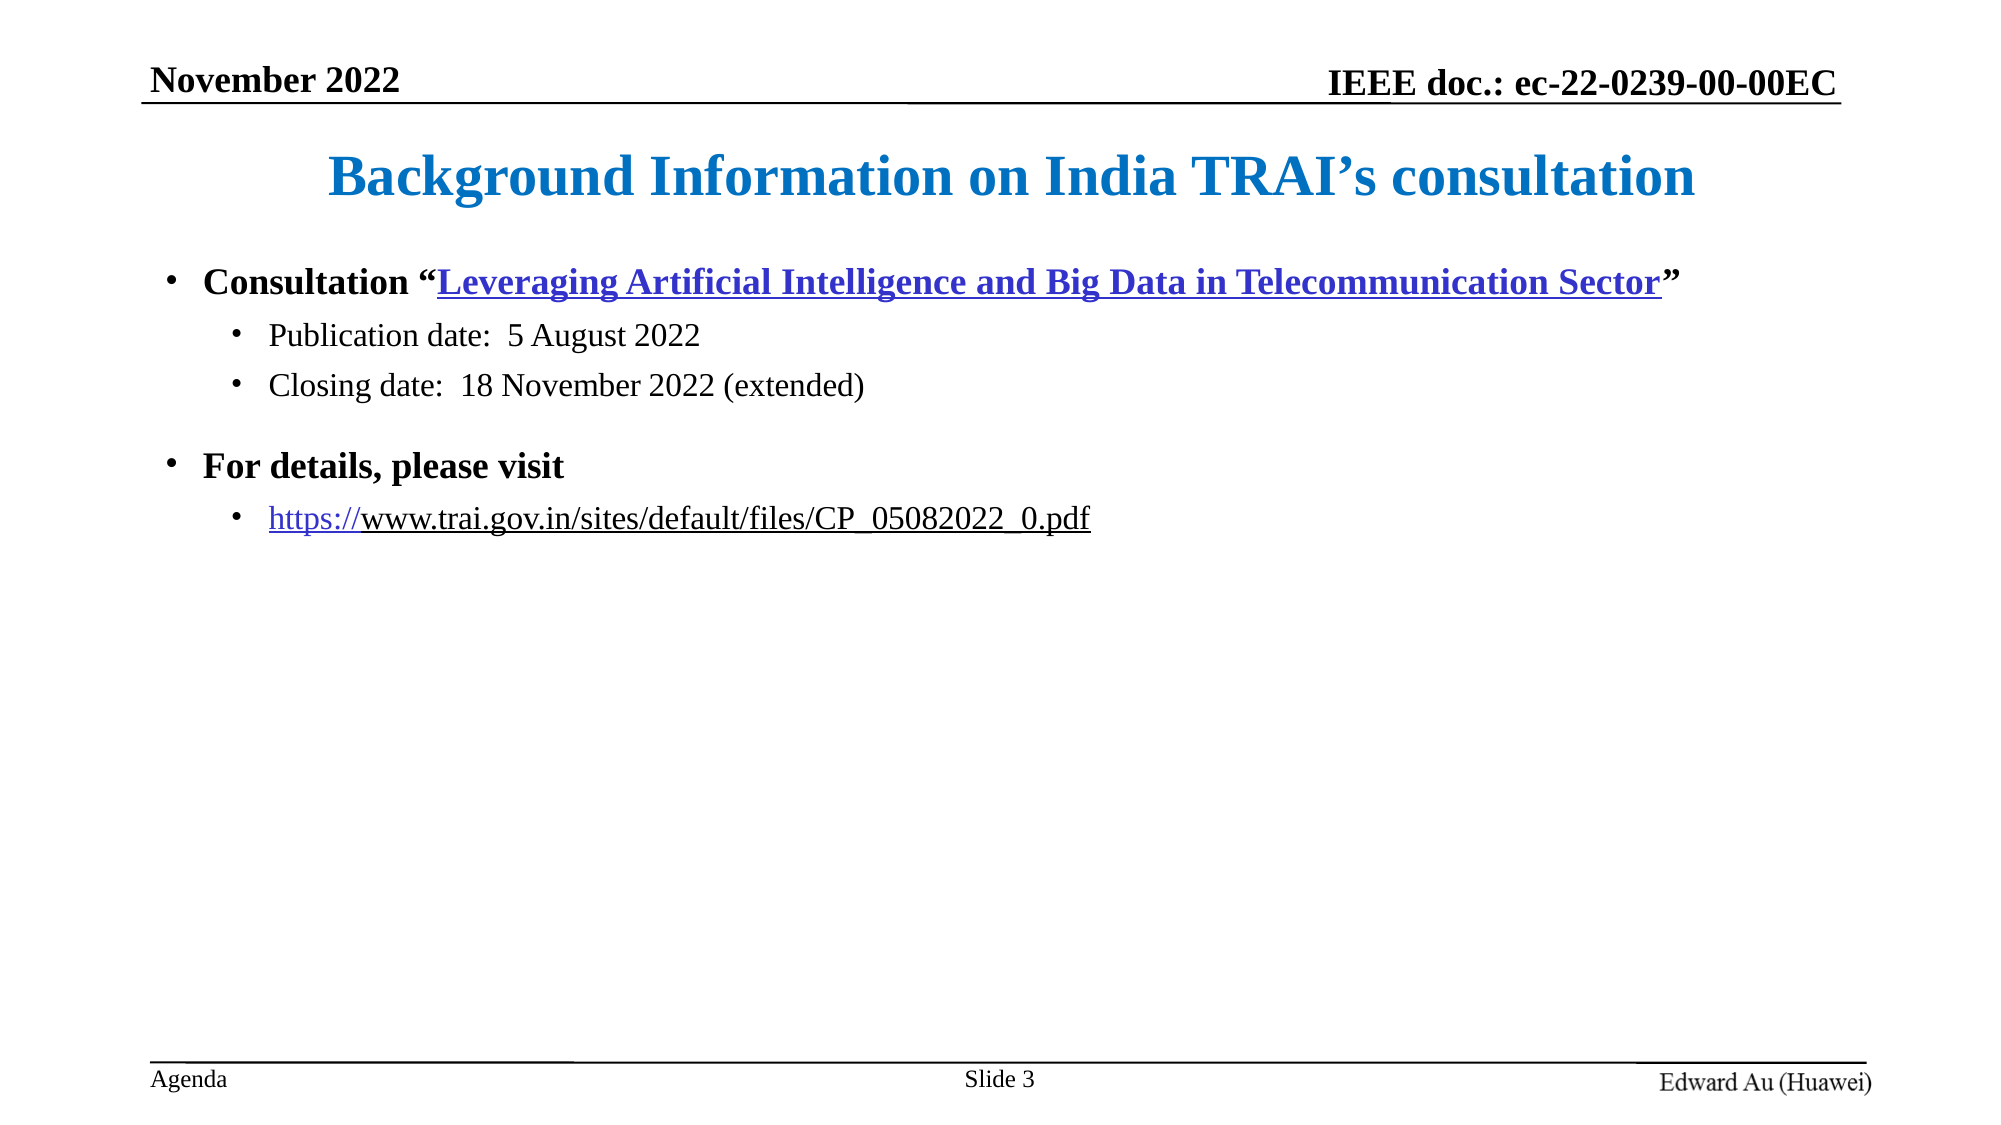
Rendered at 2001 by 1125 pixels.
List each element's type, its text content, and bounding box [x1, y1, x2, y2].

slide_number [149, 54, 651, 101]
slide_number Slide 3 [933, 1061, 1067, 1123]
title Background Information on India TRAI’s consultation [162, 99, 1864, 246]
list Consultation “Leveraging Artificial Intelligence and Big Data in Telecommunication Sector” Publication date: 5 August 2022 Closing date: 18 November 2022 (extended) For details, please visit https://www.trai.gov.in/sites/default/files/CP_05082022_0.pdf [149, 249, 1869, 925]
picture [1174, 1058, 1887, 1113]
